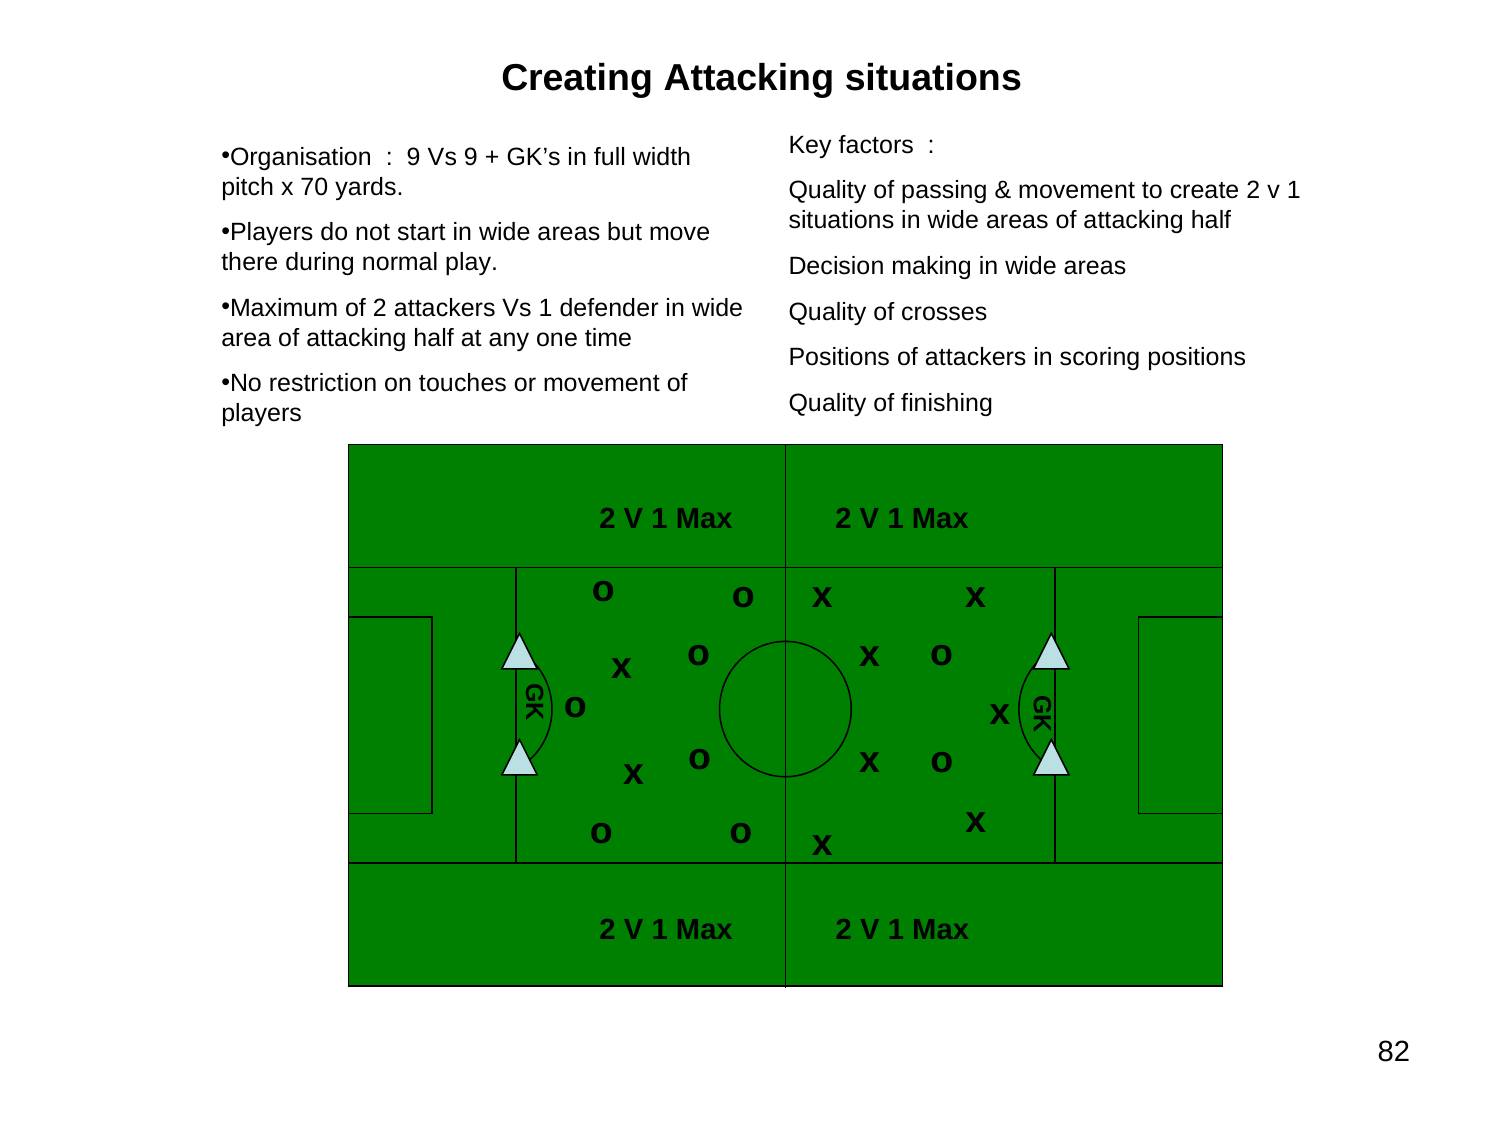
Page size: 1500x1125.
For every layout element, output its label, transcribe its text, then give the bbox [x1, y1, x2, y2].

text_box Creating Attacking situations [253, 44, 1270, 174]
text_box <number> [1074, 1024, 1425, 1103]
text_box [206, 132, 762, 435]
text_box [773, 120, 1388, 424]
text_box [348, 444, 1223, 988]
